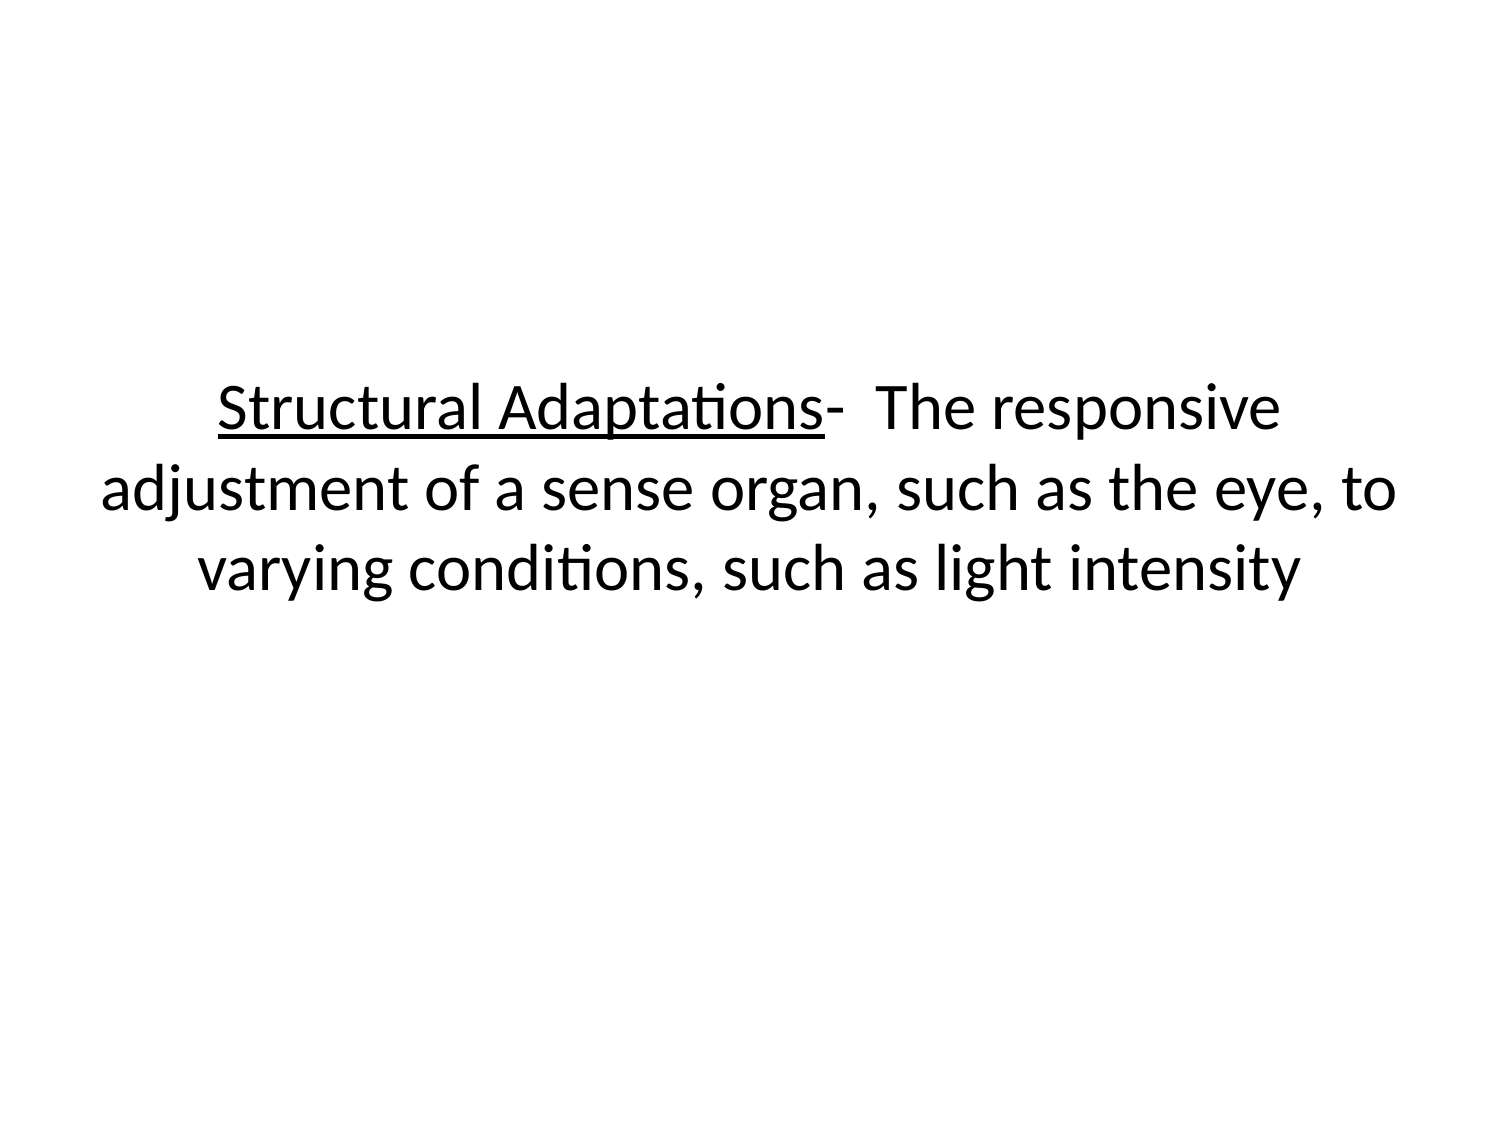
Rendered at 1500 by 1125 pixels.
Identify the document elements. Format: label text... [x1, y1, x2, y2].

list Structural Adaptations- The responsive adjustment of a sense organ, such as the eye, to varying conditions, such as light intensity [75, 262, 1425, 1005]
